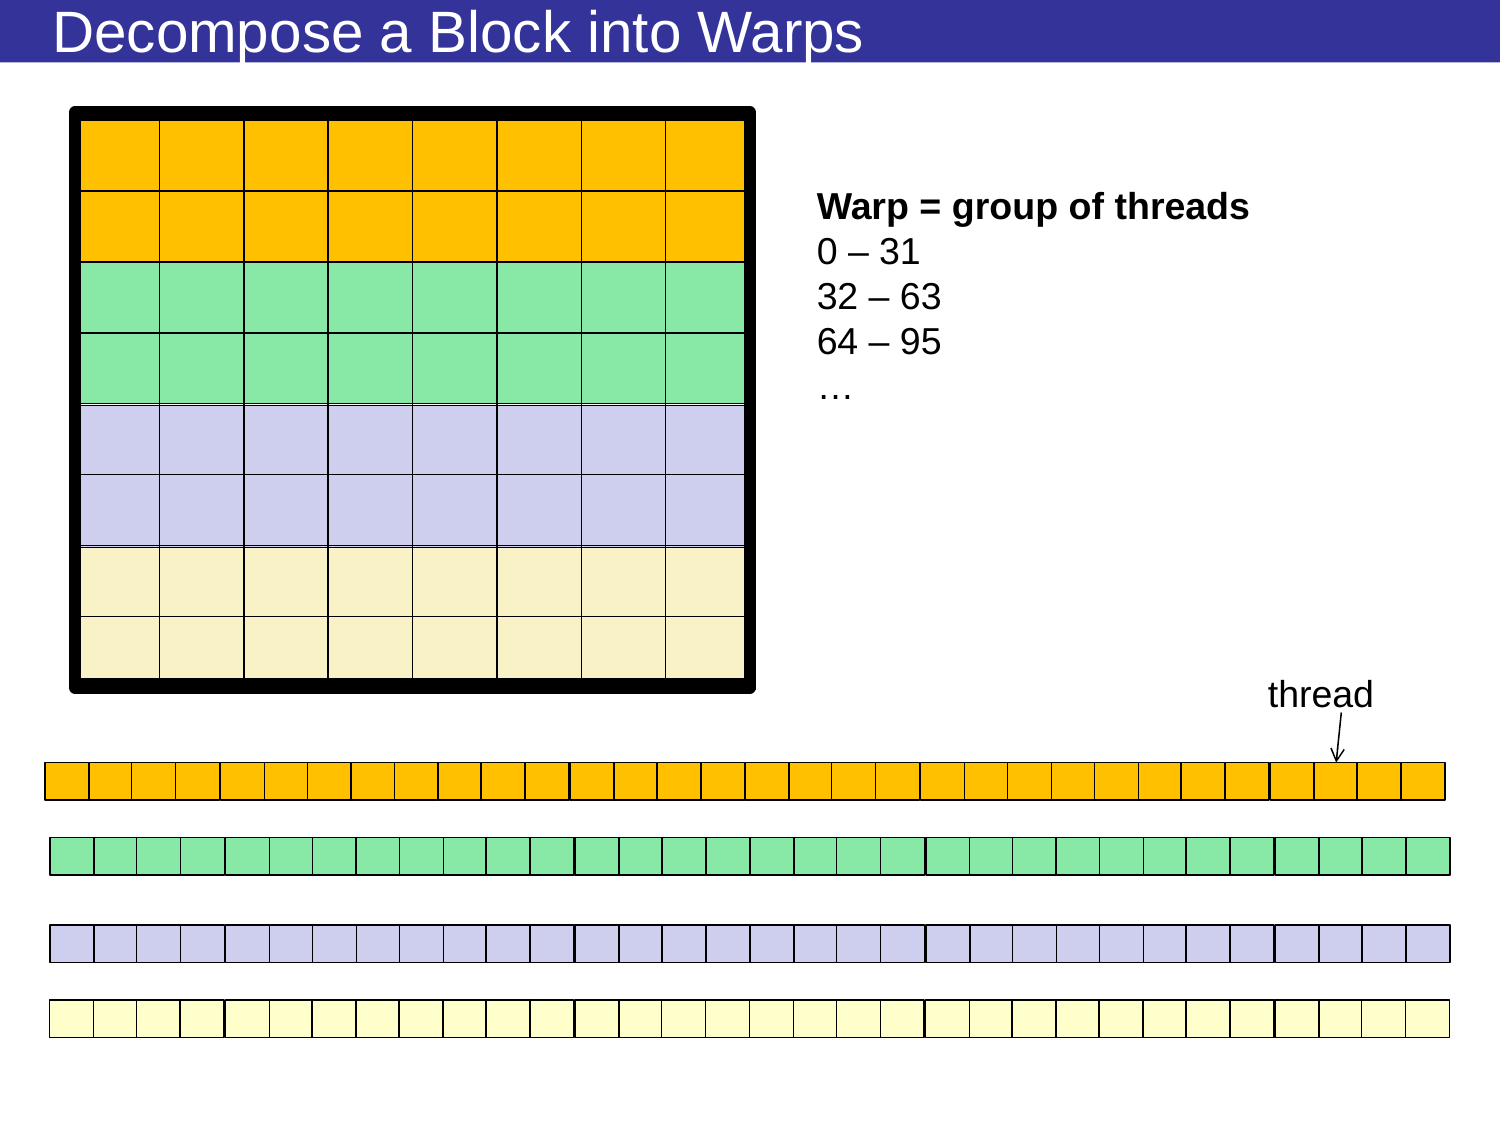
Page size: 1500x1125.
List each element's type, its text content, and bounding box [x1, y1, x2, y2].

text_box Warp = group of threads 0 – 31 32 – 63 64 – 95 … [802, 174, 1266, 505]
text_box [44, 762, 1446, 801]
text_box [1335, 712, 1342, 763]
title Decompose a Block into Warps [37, 7, 1426, 51]
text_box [74, 112, 751, 688]
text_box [49, 837, 1451, 876]
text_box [49, 999, 1450, 1038]
text_box thread [1253, 662, 1389, 723]
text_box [49, 924, 1451, 963]
